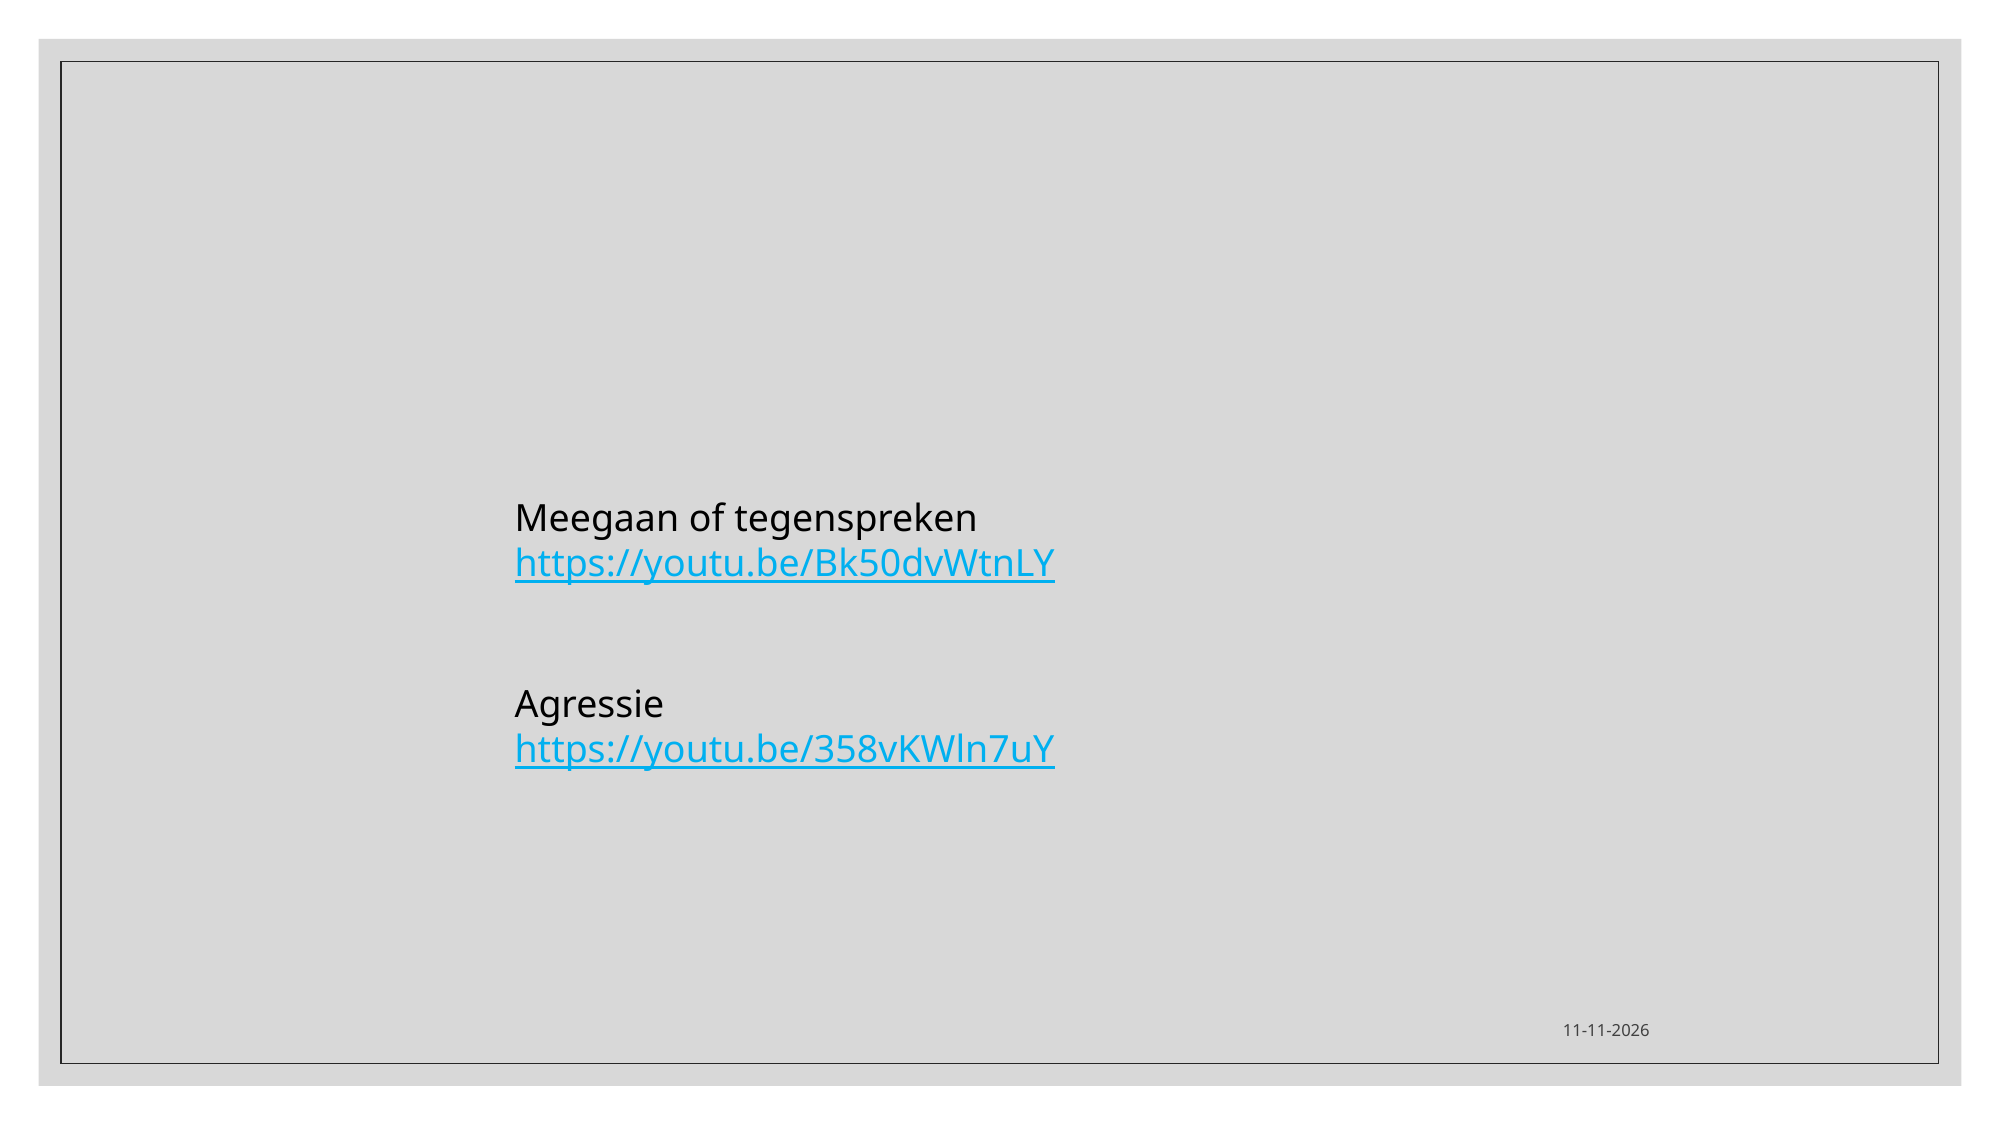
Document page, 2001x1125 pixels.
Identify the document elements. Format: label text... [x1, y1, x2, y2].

text_box Meegaan of tegenspreken https://youtu.be/Bk50dvWtnLY Agressie https://youtu.be/358vKWln7uY [499, 487, 1518, 784]
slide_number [1190, 990, 1665, 1050]
